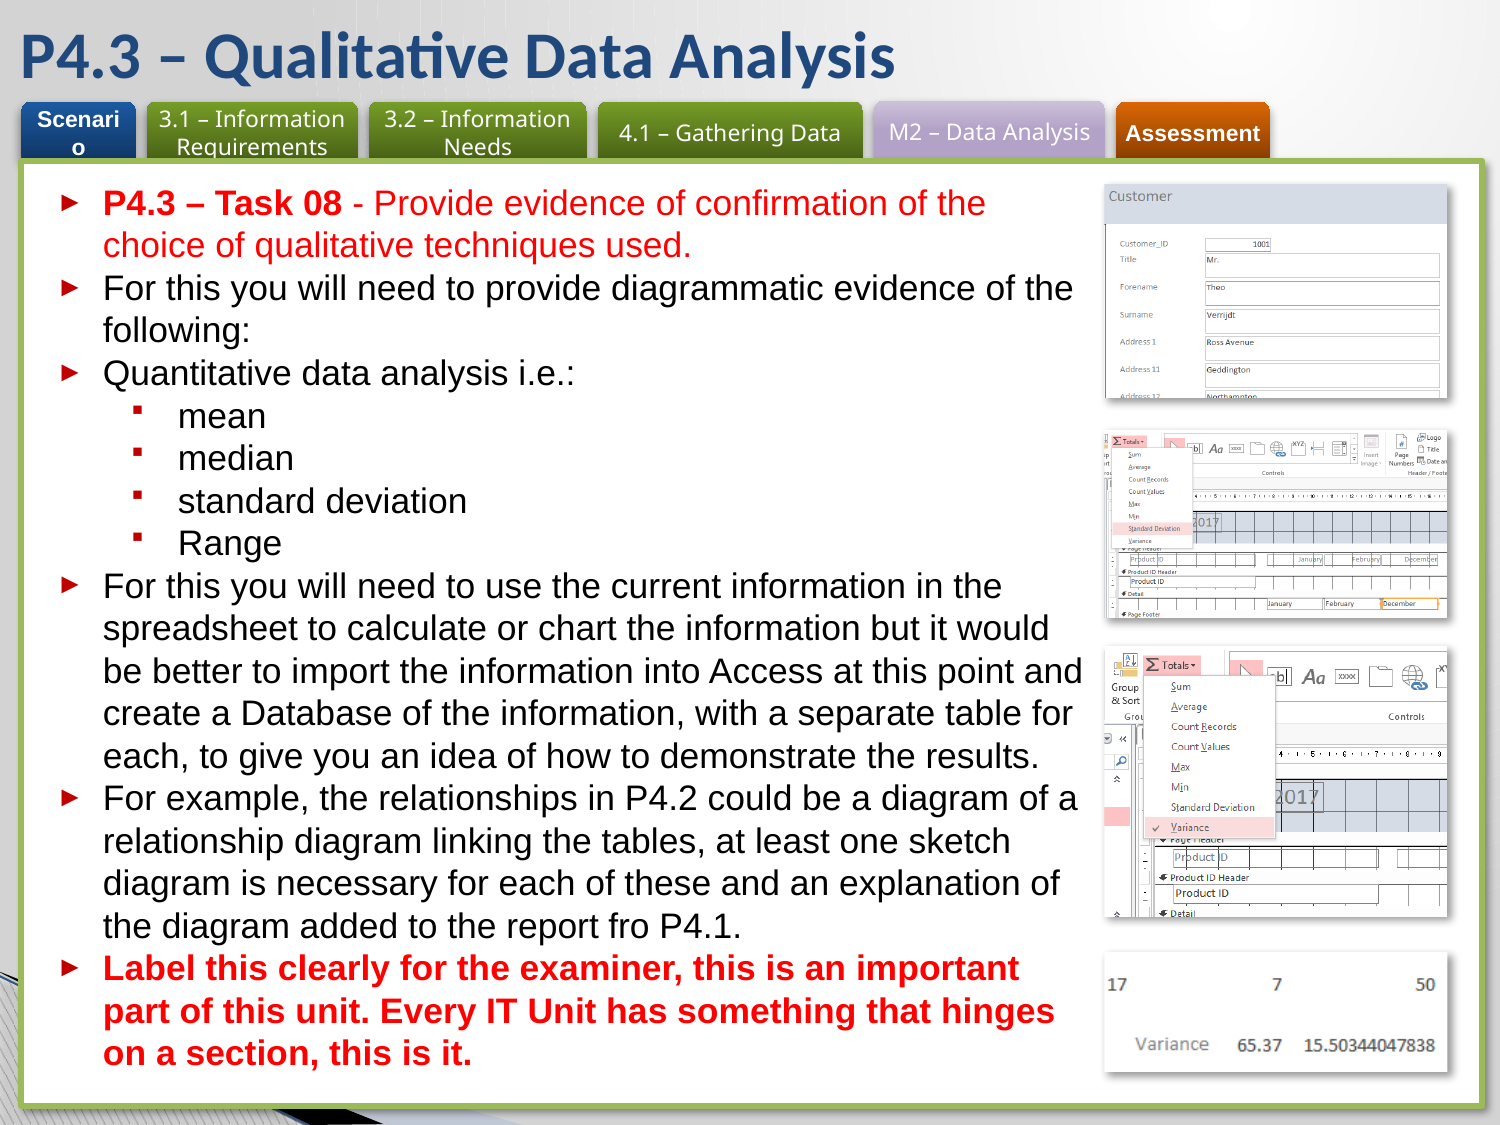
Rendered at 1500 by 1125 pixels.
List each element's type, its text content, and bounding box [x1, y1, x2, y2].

picture [1104, 429, 1448, 619]
picture [1104, 646, 1448, 918]
picture [1104, 184, 1448, 398]
picture [281, 1114, 303, 1125]
picture [1104, 952, 1448, 1072]
title P4.3 – Qualitative Data Analysis [5, 7, 1241, 98]
text_box P4.3 – Task 08 - Provide evidence of confirmation of the choice of qualitative techniques used. For this you will need to provide diagrammatic evidence of the following: Quantitative data analysis i.e.: mean median standard deviation Range For this you will need to use the current information in the spreadsheet to calculate or chart the information but it would be better to import the information into Access at this point and create a Database of the information, with a separate table for each, to give you an idea of how to demonstrate the results. For example, the relationships in P4.2 could be a diagram of a relationship diagram linking the tables, at least one sketch diagram is necessary for each of these and an explanation of the diagram added to the report fro P4.1. Label this clearly for the examiner, this is an important part of this unit. Every IT Unit has something that hinges on a section, this is it. [41, 172, 1105, 1081]
